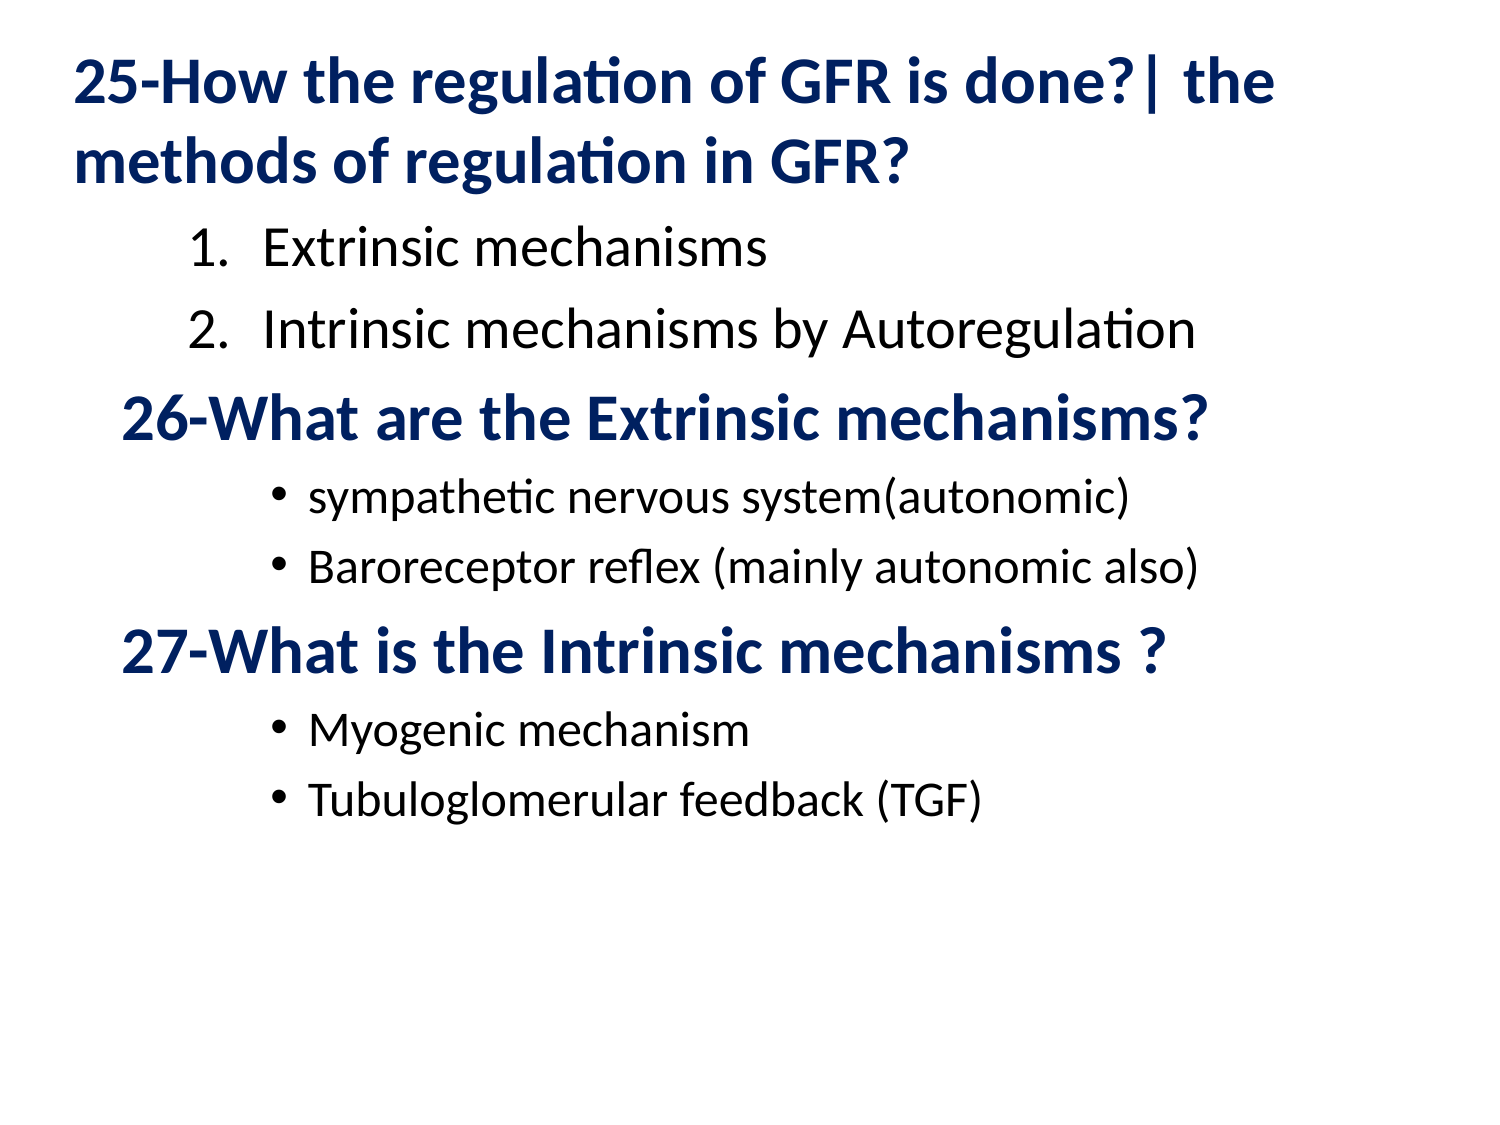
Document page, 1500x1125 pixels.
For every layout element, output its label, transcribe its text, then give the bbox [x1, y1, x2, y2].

list 25-How the regulation of GFR is done?| the methods of regulation in GFR? Extrinsic mechanisms Intrinsic mechanisms by Autoregulation 26-What are the Extrinsic mechanisms? sympathetic nervous system(autonomic) Baroreceptor reflex (mainly autonomic also) 27-What is the Intrinsic mechanisms ? Myogenic mechanism Tubuloglomerular feedback (TGF) [58, 29, 1425, 1125]
